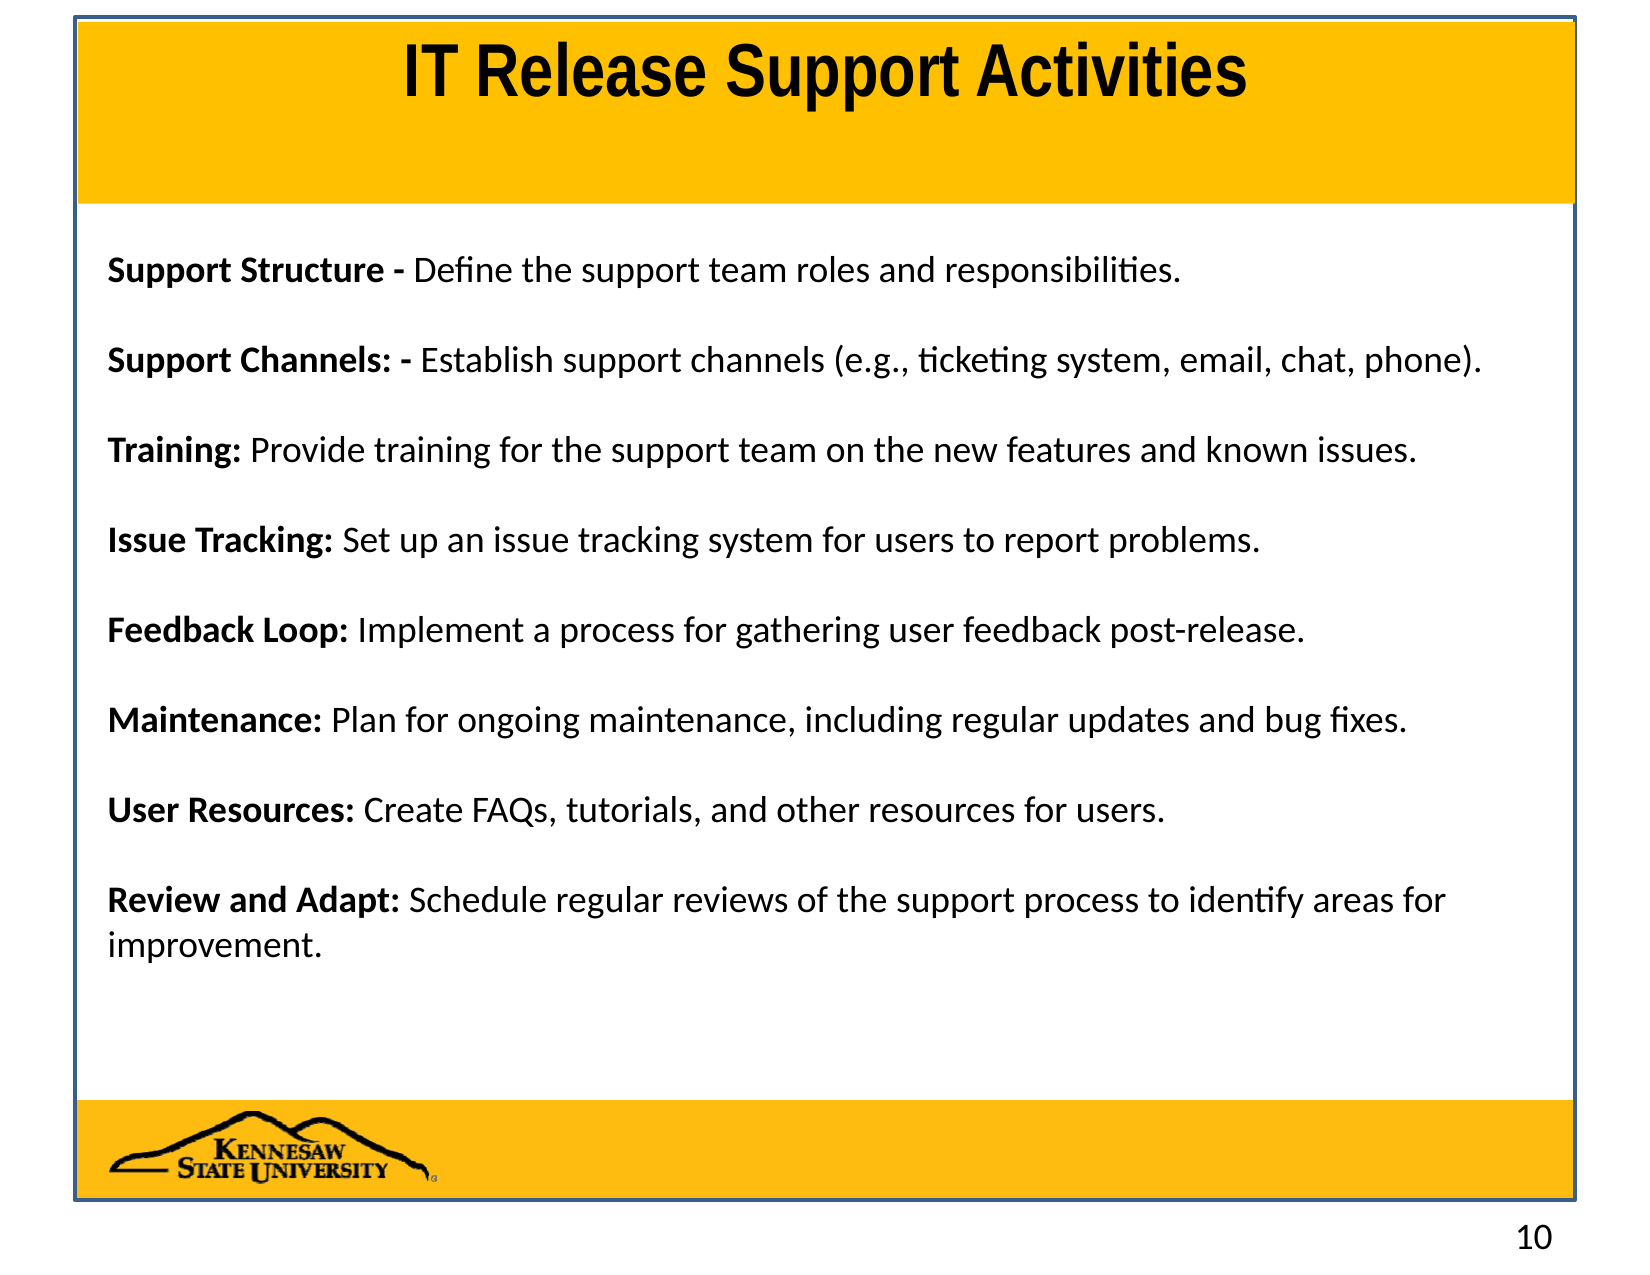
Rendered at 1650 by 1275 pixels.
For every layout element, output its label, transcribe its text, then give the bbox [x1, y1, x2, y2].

text_box Support Structure - Define the support team roles and responsibilities. Support Channels: - Establish support channels (e.g., ticketing system, email, chat, phone). Training: Provide training for the support team on the new features and known issues. Issue Tracking: Set up an issue tracking system for users to report problems. Feedback Loop: Implement a process for gathering user feedback post-release. Maintenance: Plan for ongoing maintenance, including regular updates and bug fixes. User Resources: Create FAQs, tutorials, and other resources for users. Review and Adapt: Schedule regular reviews of the support process to identify areas for improvement. [92, 237, 1544, 973]
list [99, 208, 1623, 310]
title IT Release Support Activities [77, 21, 1575, 204]
picture [108, 1111, 437, 1184]
